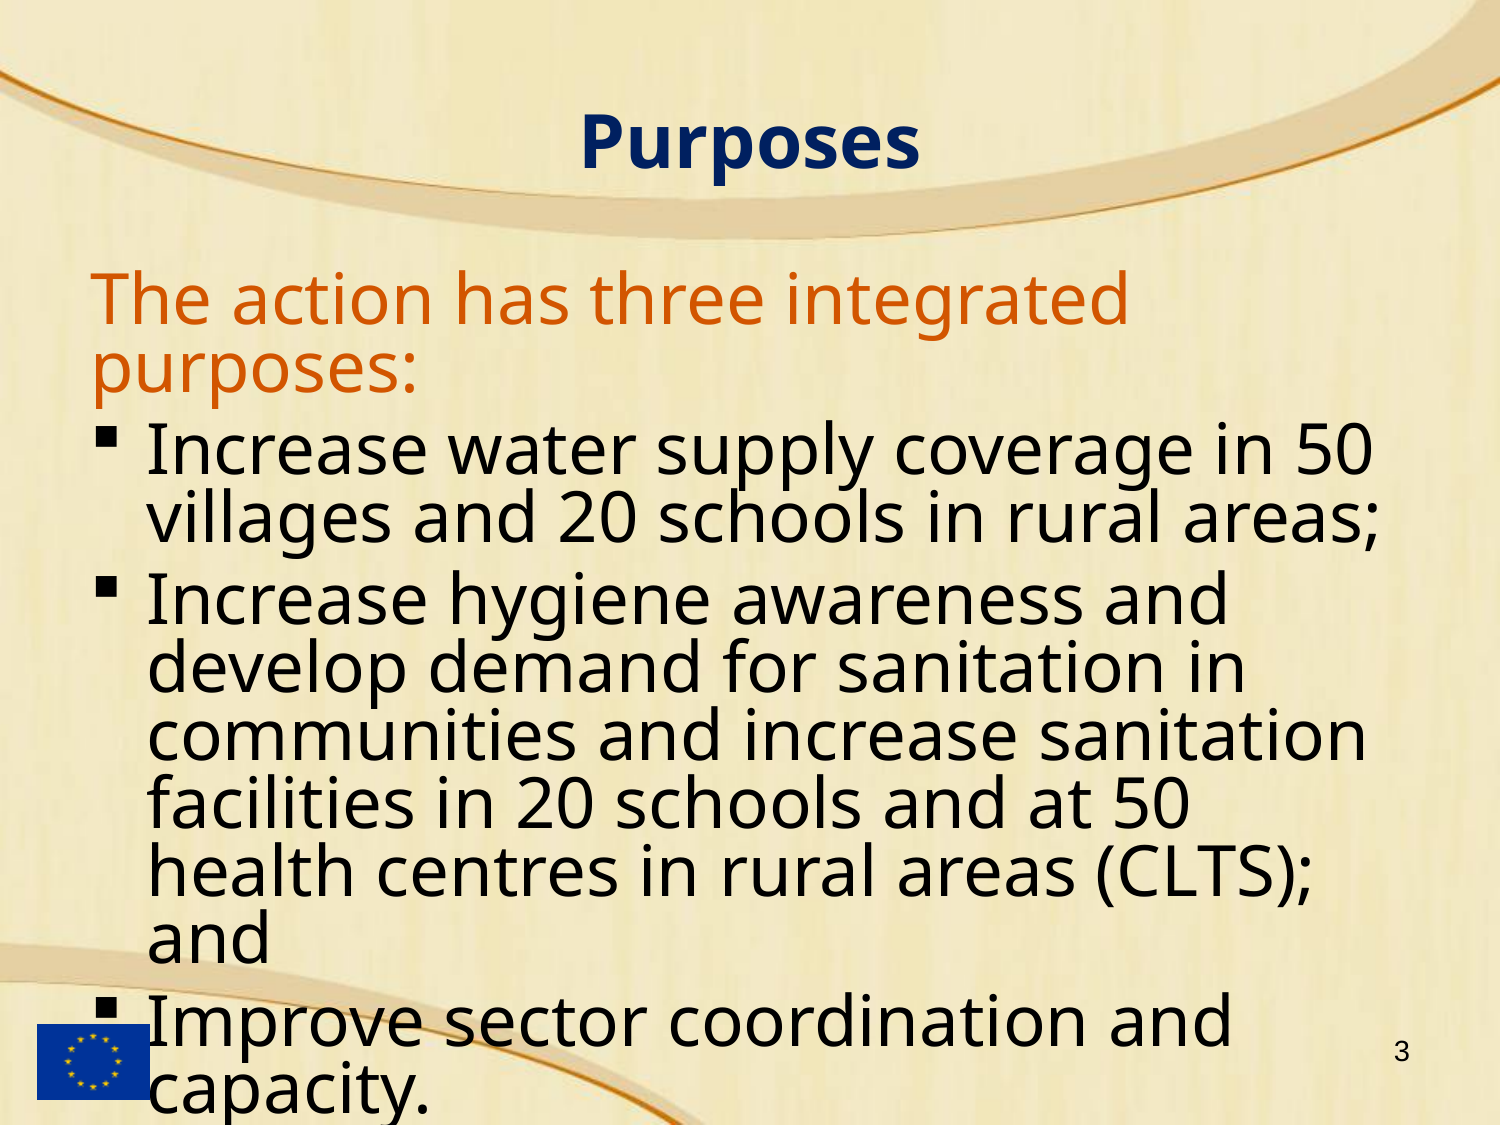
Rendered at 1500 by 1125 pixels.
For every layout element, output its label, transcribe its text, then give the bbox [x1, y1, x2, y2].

slide_number 3 [1074, 1024, 1426, 1103]
picture [0, 0, 1500, 1125]
list The action has three integrated purposes: Increase water supply coverage in 50 villages and 20 schools in rural areas; Increase hygiene awareness and develop demand for sanitation in communities and increase sanitation facilities in 20 schools and at 50 health centres in rural areas (CLTS); and Improve sector coordination and capacity. [74, 262, 1426, 1006]
title Purposes [74, 44, 1426, 233]
